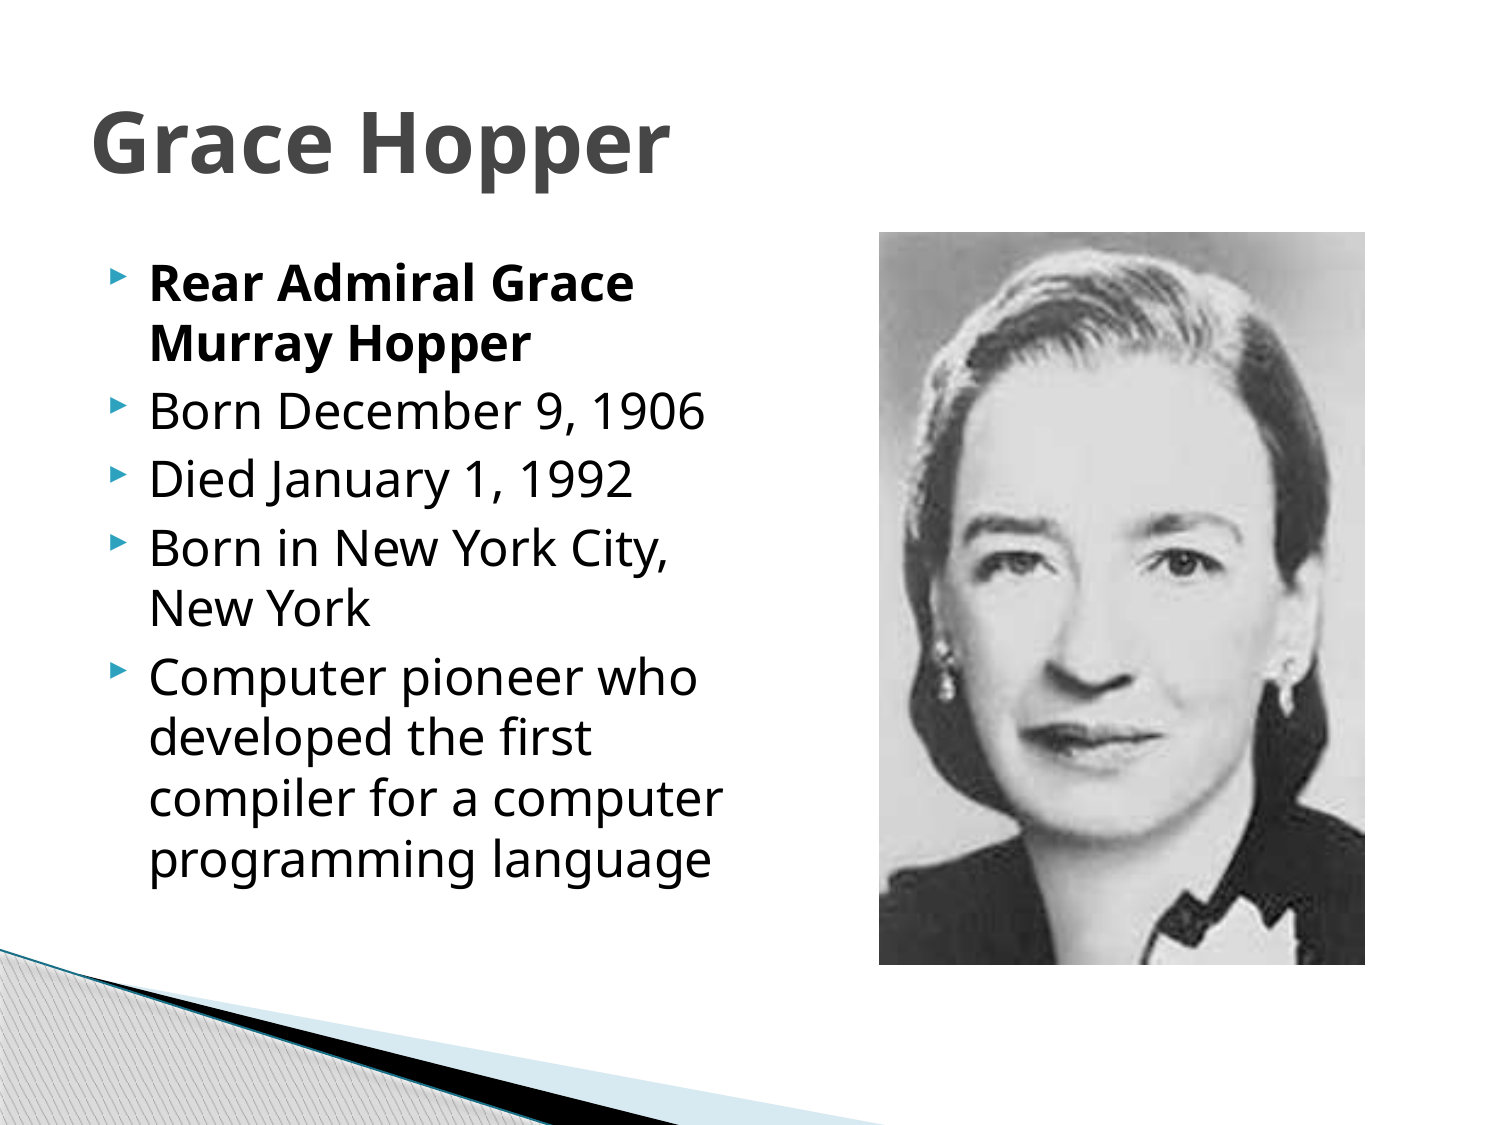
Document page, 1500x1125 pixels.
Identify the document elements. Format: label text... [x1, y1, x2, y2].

picture [879, 232, 1365, 965]
title Grace Hopper [75, 45, 1425, 233]
list Rear Admiral Grace Murray Hopper Born December 9, 1906 Died January 1, 1992 Born in New York City, New York Computer pioneer who developed the first compiler for a computer programming language [75, 243, 750, 986]
